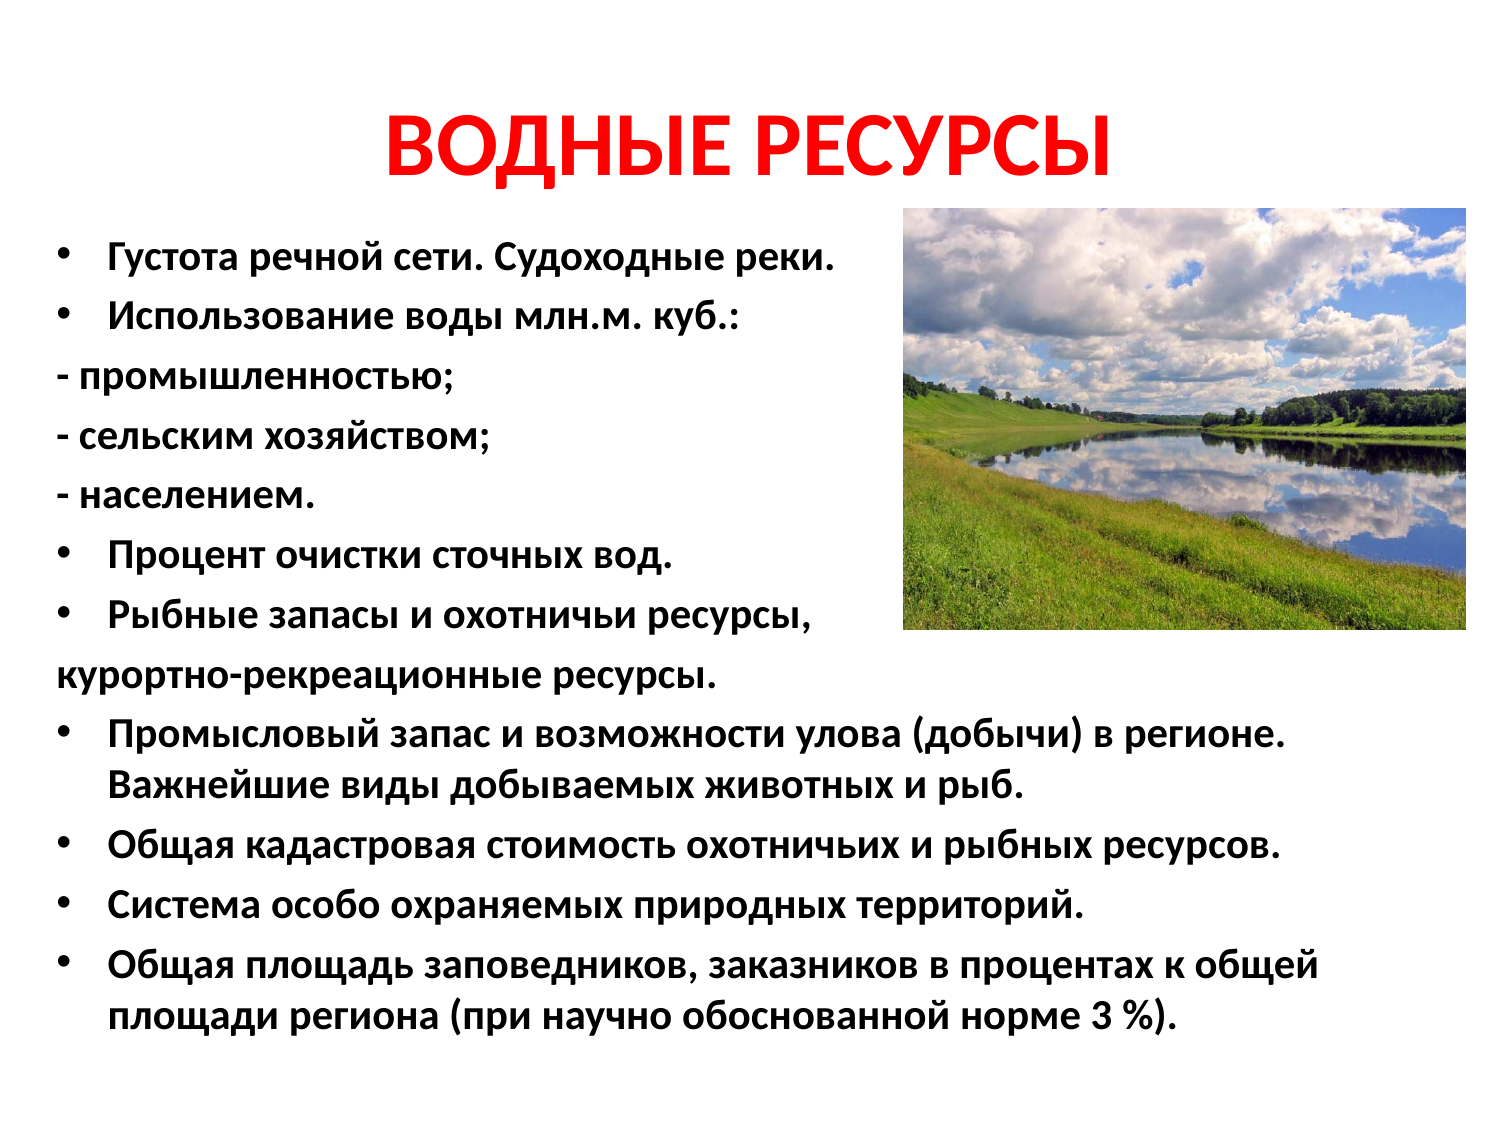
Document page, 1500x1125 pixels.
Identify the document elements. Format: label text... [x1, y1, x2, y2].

list Густота речной сети. Судоходные реки. Использование воды млн.м. куб.: - промышленностью; - сельским хозяйством; - населением. Процент очистки сточных вод. Рыбные запасы и охотничьи ресурсы, курортно-рекреационные ресурсы. Промысловый запас и возможности улова (добычи) в регионе. Важнейшие виды добываемых животных и рыб. Общая кадастровая стоимость охотничьих и рыбных ресурсов. Система особо охраняемых природных территорий. Общая площадь заповедников, заказников в процентах к общей площади региона (при научно обоснованной норме 3 %). [41, 219, 1392, 1047]
title ВОДНЫЕ РЕСУРСЫ [75, 45, 1425, 219]
picture [903, 207, 1467, 631]
